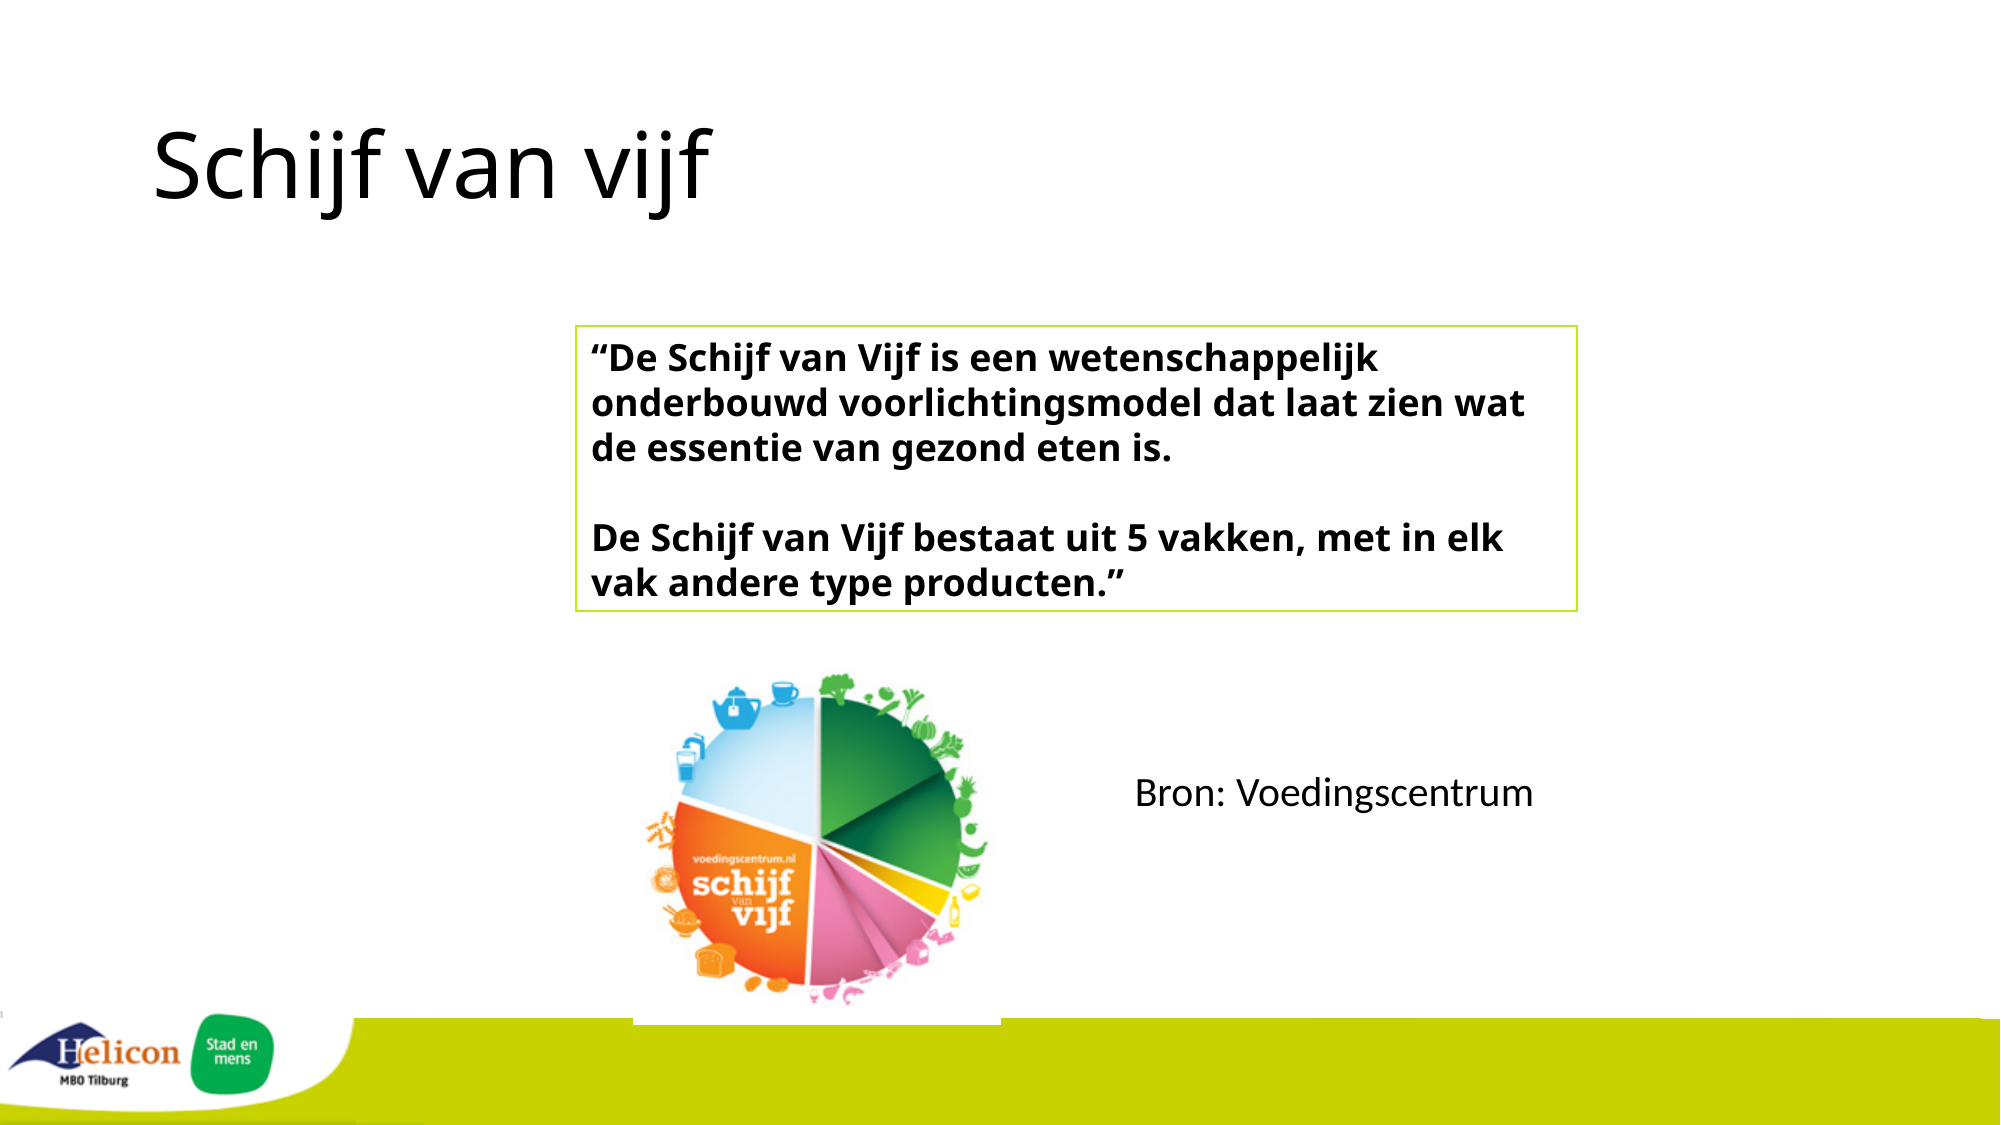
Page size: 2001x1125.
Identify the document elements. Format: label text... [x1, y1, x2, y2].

picture [633, 656, 1001, 1025]
title Schijf van vijf [137, 59, 1863, 278]
list Bron: Voedingscentrum [1119, 763, 1699, 858]
text_box “De Schijf van Vijf is een wetenschappelijk onderbouwd voorlichtingsmodel dat laat zien wat de essentie van gezond eten is. De Schijf van Vijf bestaat uit 5 vakken, met in elk vak andere type producten.” [575, 325, 1578, 612]
picture [0, 1011, 424, 1125]
